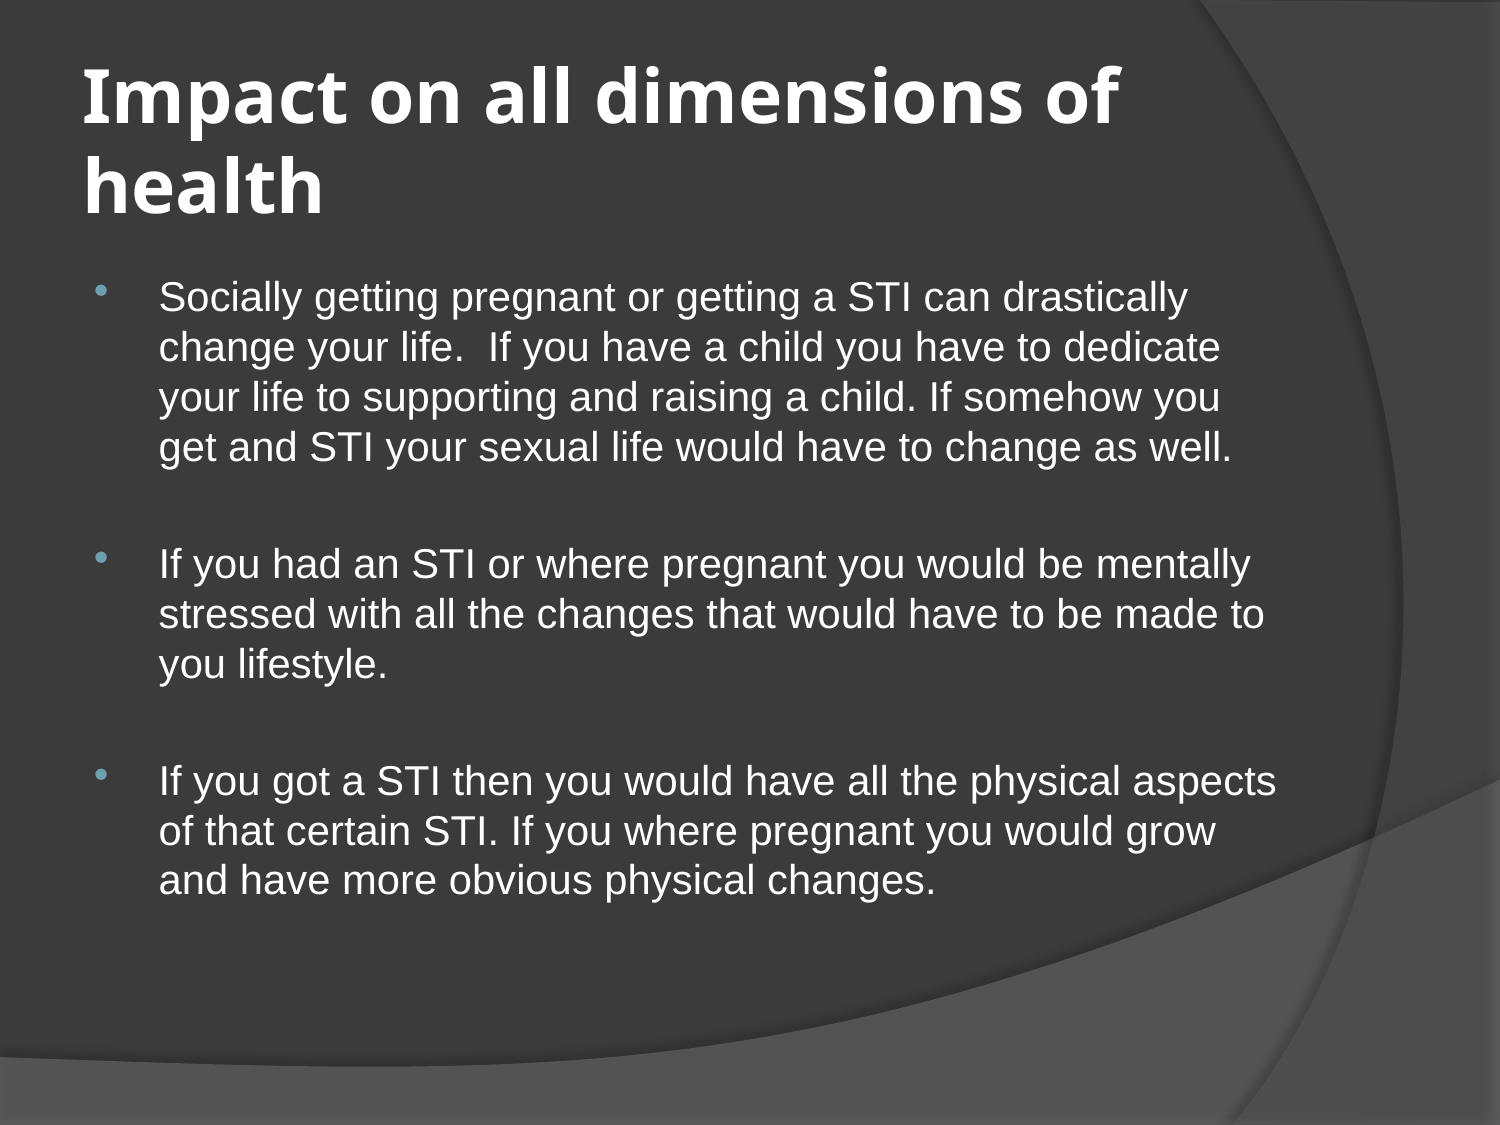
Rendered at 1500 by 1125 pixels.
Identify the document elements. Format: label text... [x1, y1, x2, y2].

list Socially getting pregnant or getting a STI can drastically change your life. If you have a child you have to dedicate your life to supporting and raising a child. If somehow you get and STI your sexual life would have to change as well. If you had an STI or where pregnant you would be mentally stressed with all the changes that would have to be made to you lifestyle. If you got a STI then you would have all the physical aspects of that certain STI. If you where pregnant you would grow and have more obvious physical changes. [75, 262, 1300, 1005]
title Impact on all dimensions of health [75, 45, 1300, 233]
